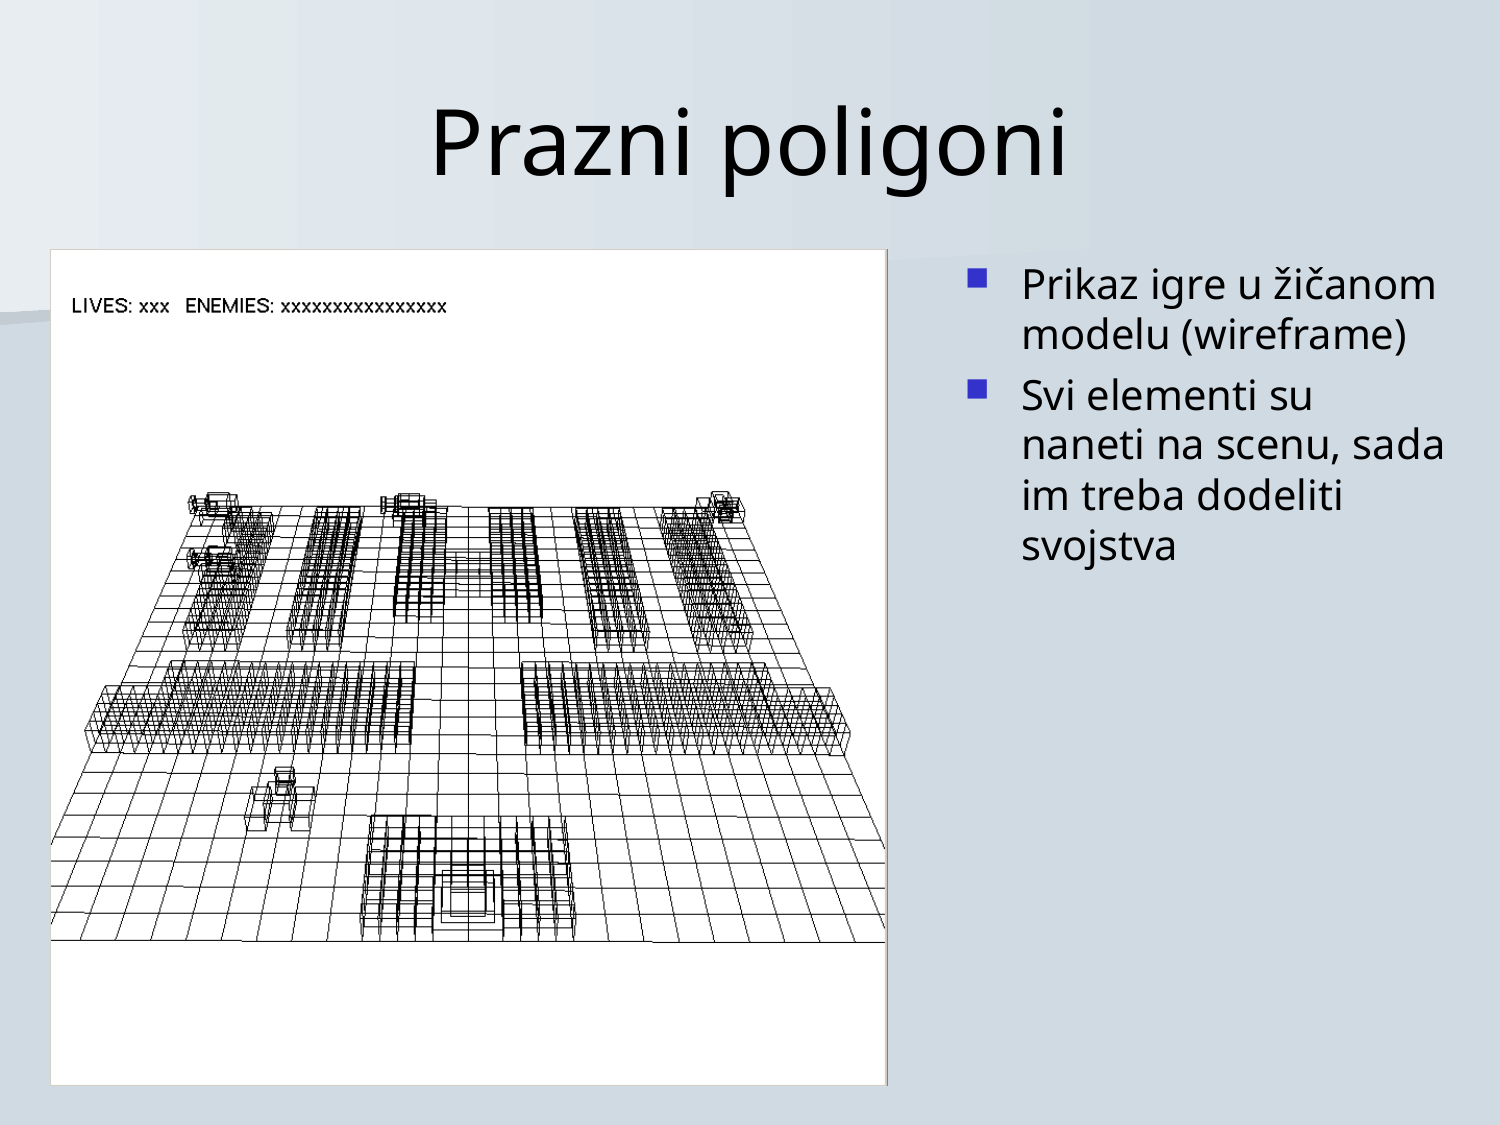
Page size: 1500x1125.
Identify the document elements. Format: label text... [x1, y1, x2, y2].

picture [49, 249, 888, 1086]
text_box Prikaz igre u žičanom modelu (wireframe) Svi elementi su naneti na scenu, sada im treba dodeliti svojstva [949, 249, 1463, 1075]
text_box Prazni poligoni [74, 45, 1425, 233]
